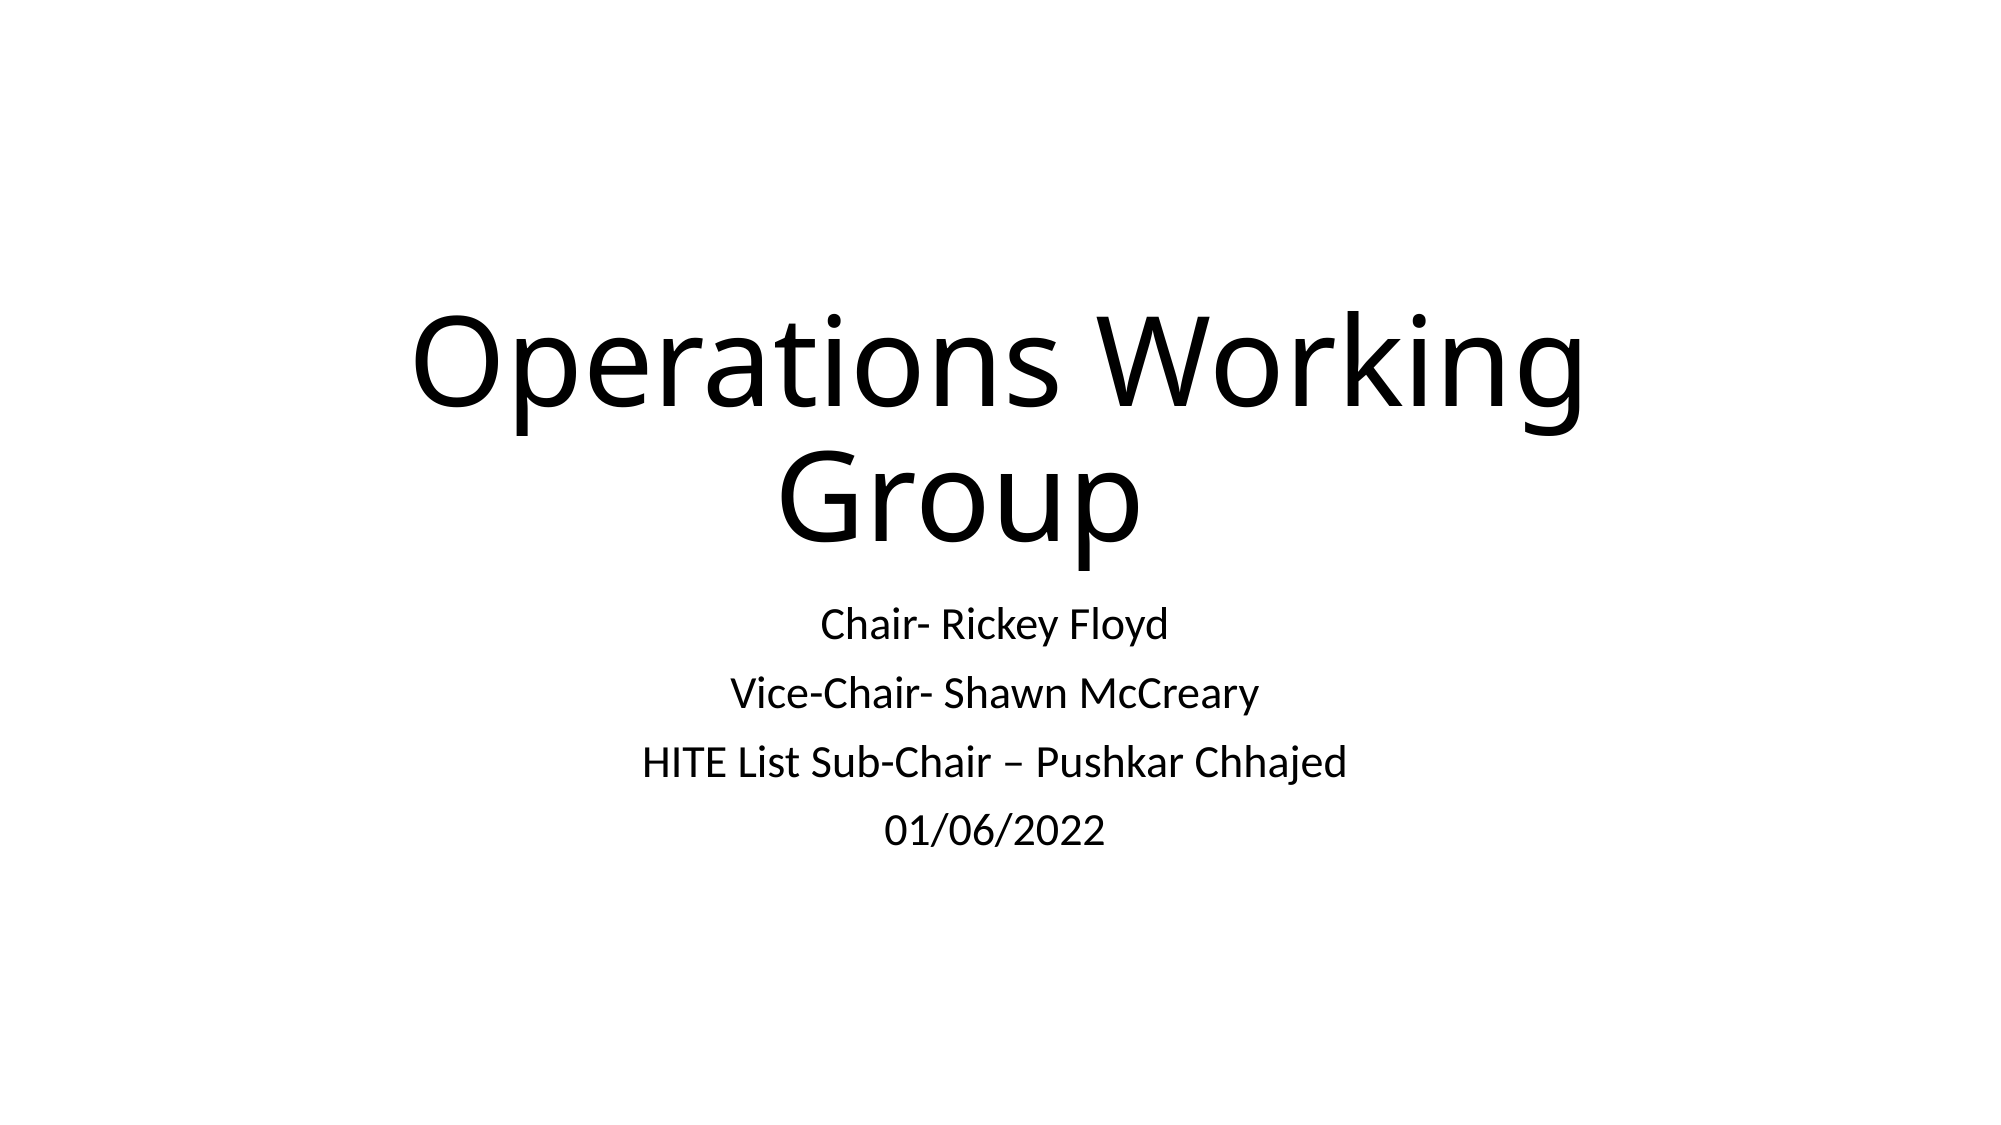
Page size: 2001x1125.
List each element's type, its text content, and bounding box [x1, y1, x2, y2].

title Operations Working Group [249, 184, 1750, 576]
subtitle Chair- Rickey Floyd Vice-Chair- Shawn McCreary HITE List Sub-Chair – Pushkar Chhajed 01/06/2022 [245, 592, 1746, 865]
